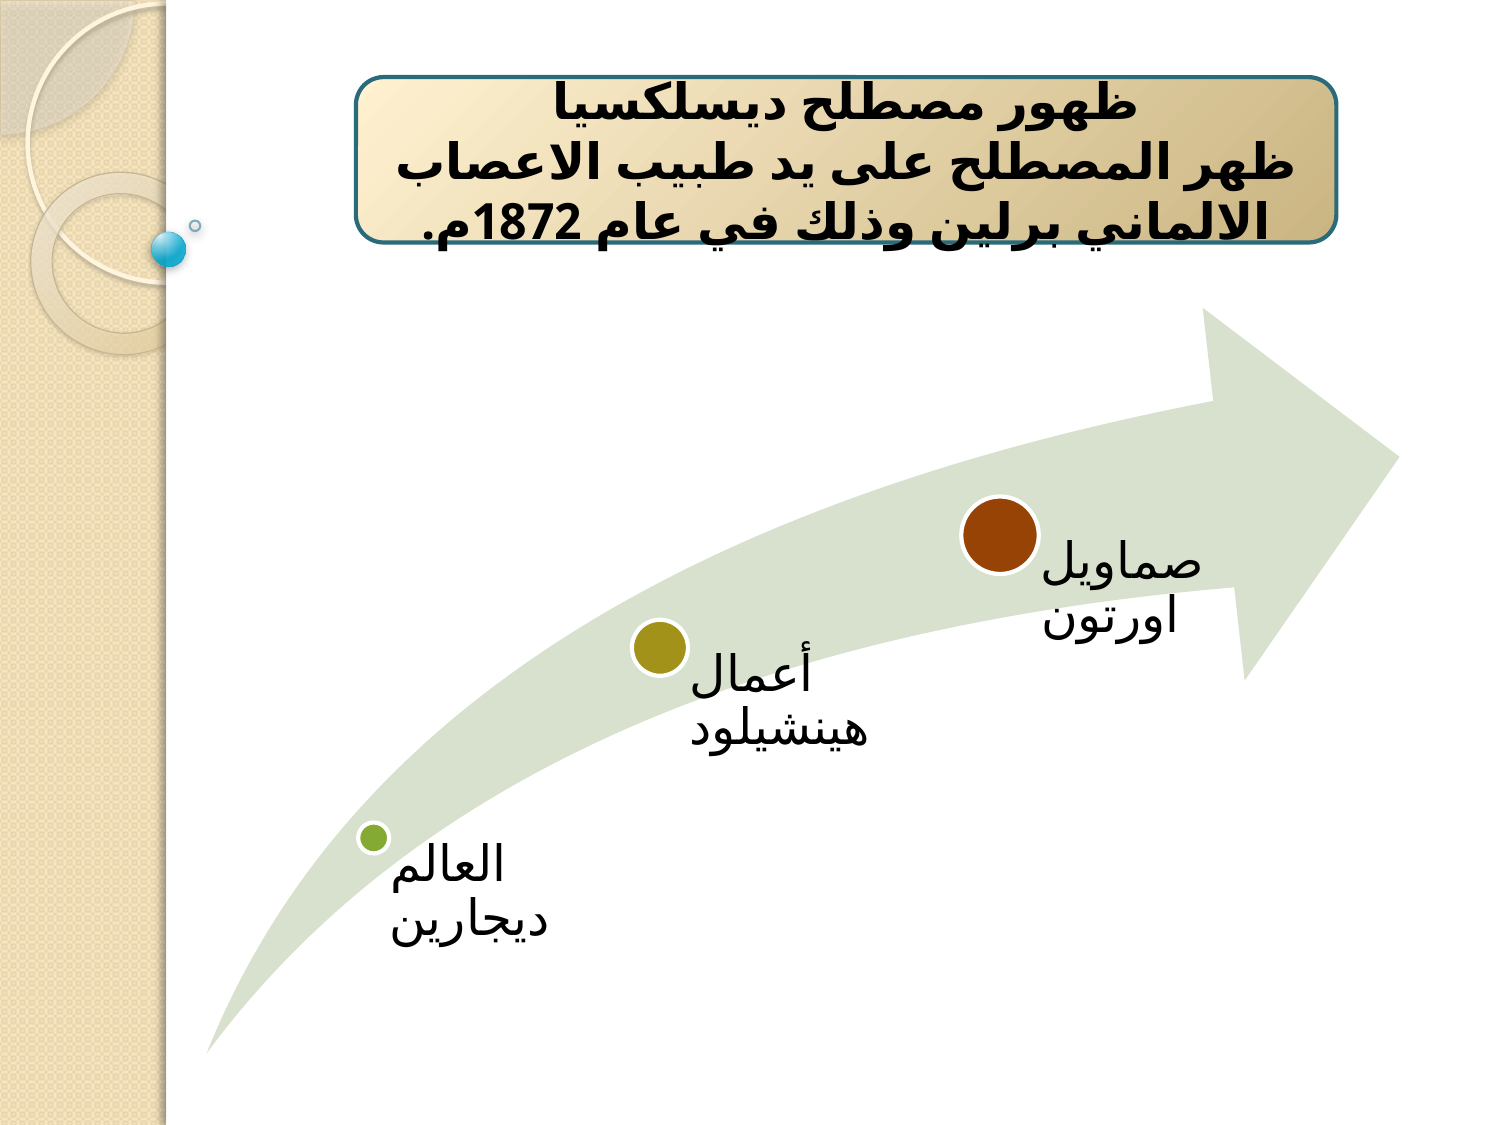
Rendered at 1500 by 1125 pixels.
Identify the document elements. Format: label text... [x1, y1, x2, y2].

text_box ظهور مصطلح ديسلكسيا ظهر المصطلح على يد طبيب الاعصاب الالماني برلين وذلك في عام 1872م. [353, 74, 1339, 245]
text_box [206, 278, 1400, 1083]
